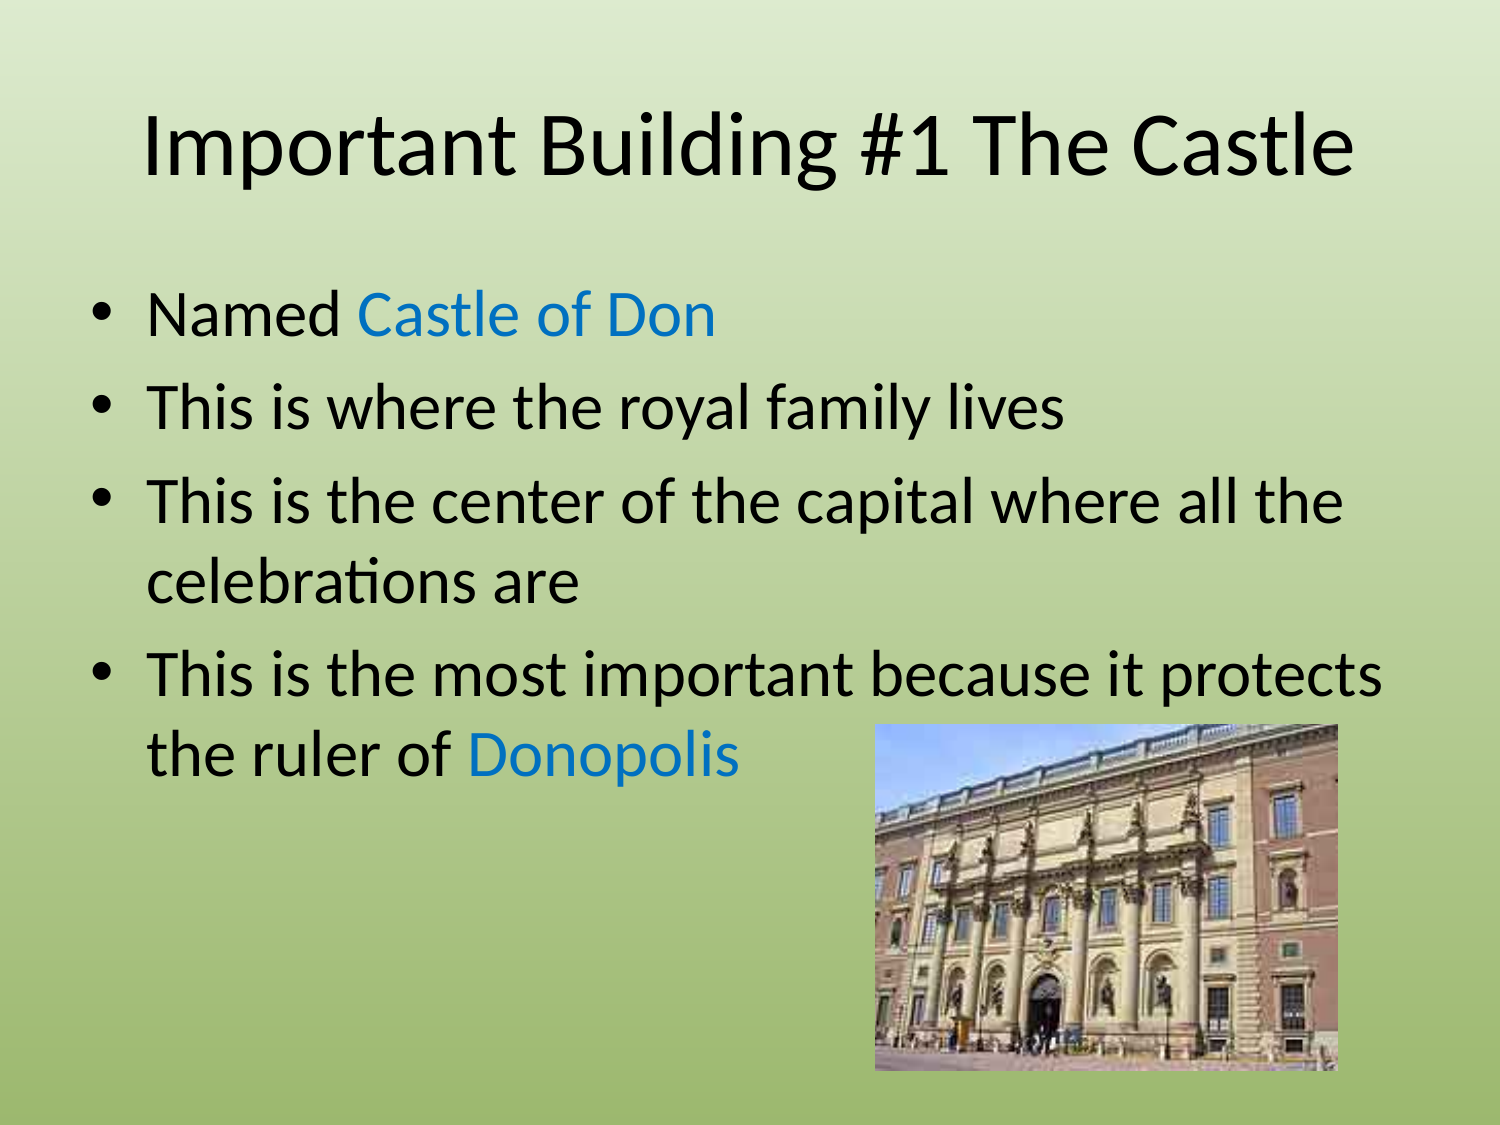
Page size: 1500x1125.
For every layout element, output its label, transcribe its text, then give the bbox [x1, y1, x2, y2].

list Named Castle of Don This is where the royal family lives This is the center of the capital where all the celebrations are This is the most important because it protects the ruler of Donopolis [75, 262, 1425, 1005]
picture [874, 724, 1338, 1071]
title Important Building #1 The Castle [75, 45, 1425, 233]
